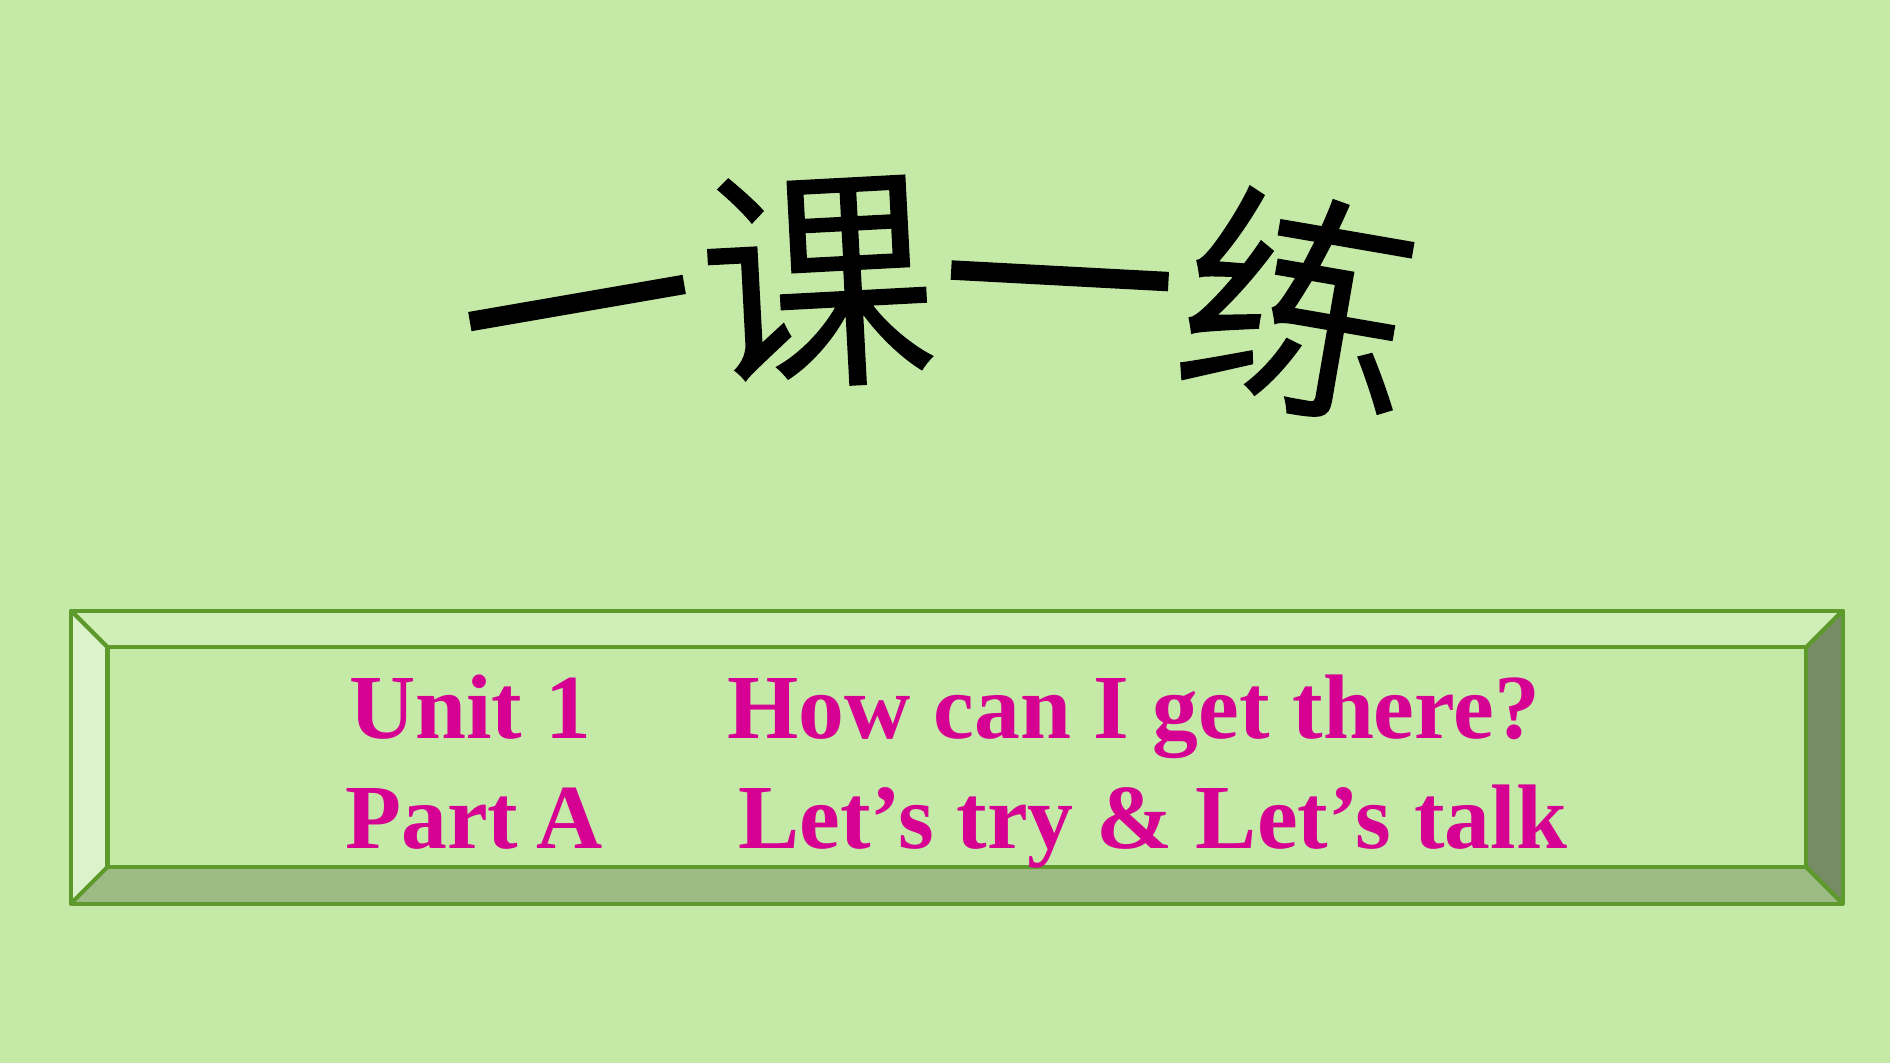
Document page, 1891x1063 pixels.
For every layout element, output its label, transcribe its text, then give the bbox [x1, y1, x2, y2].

text_box Unit 1 How can I get there? Part A Let’s try & Let’s talk [69, 609, 1845, 906]
